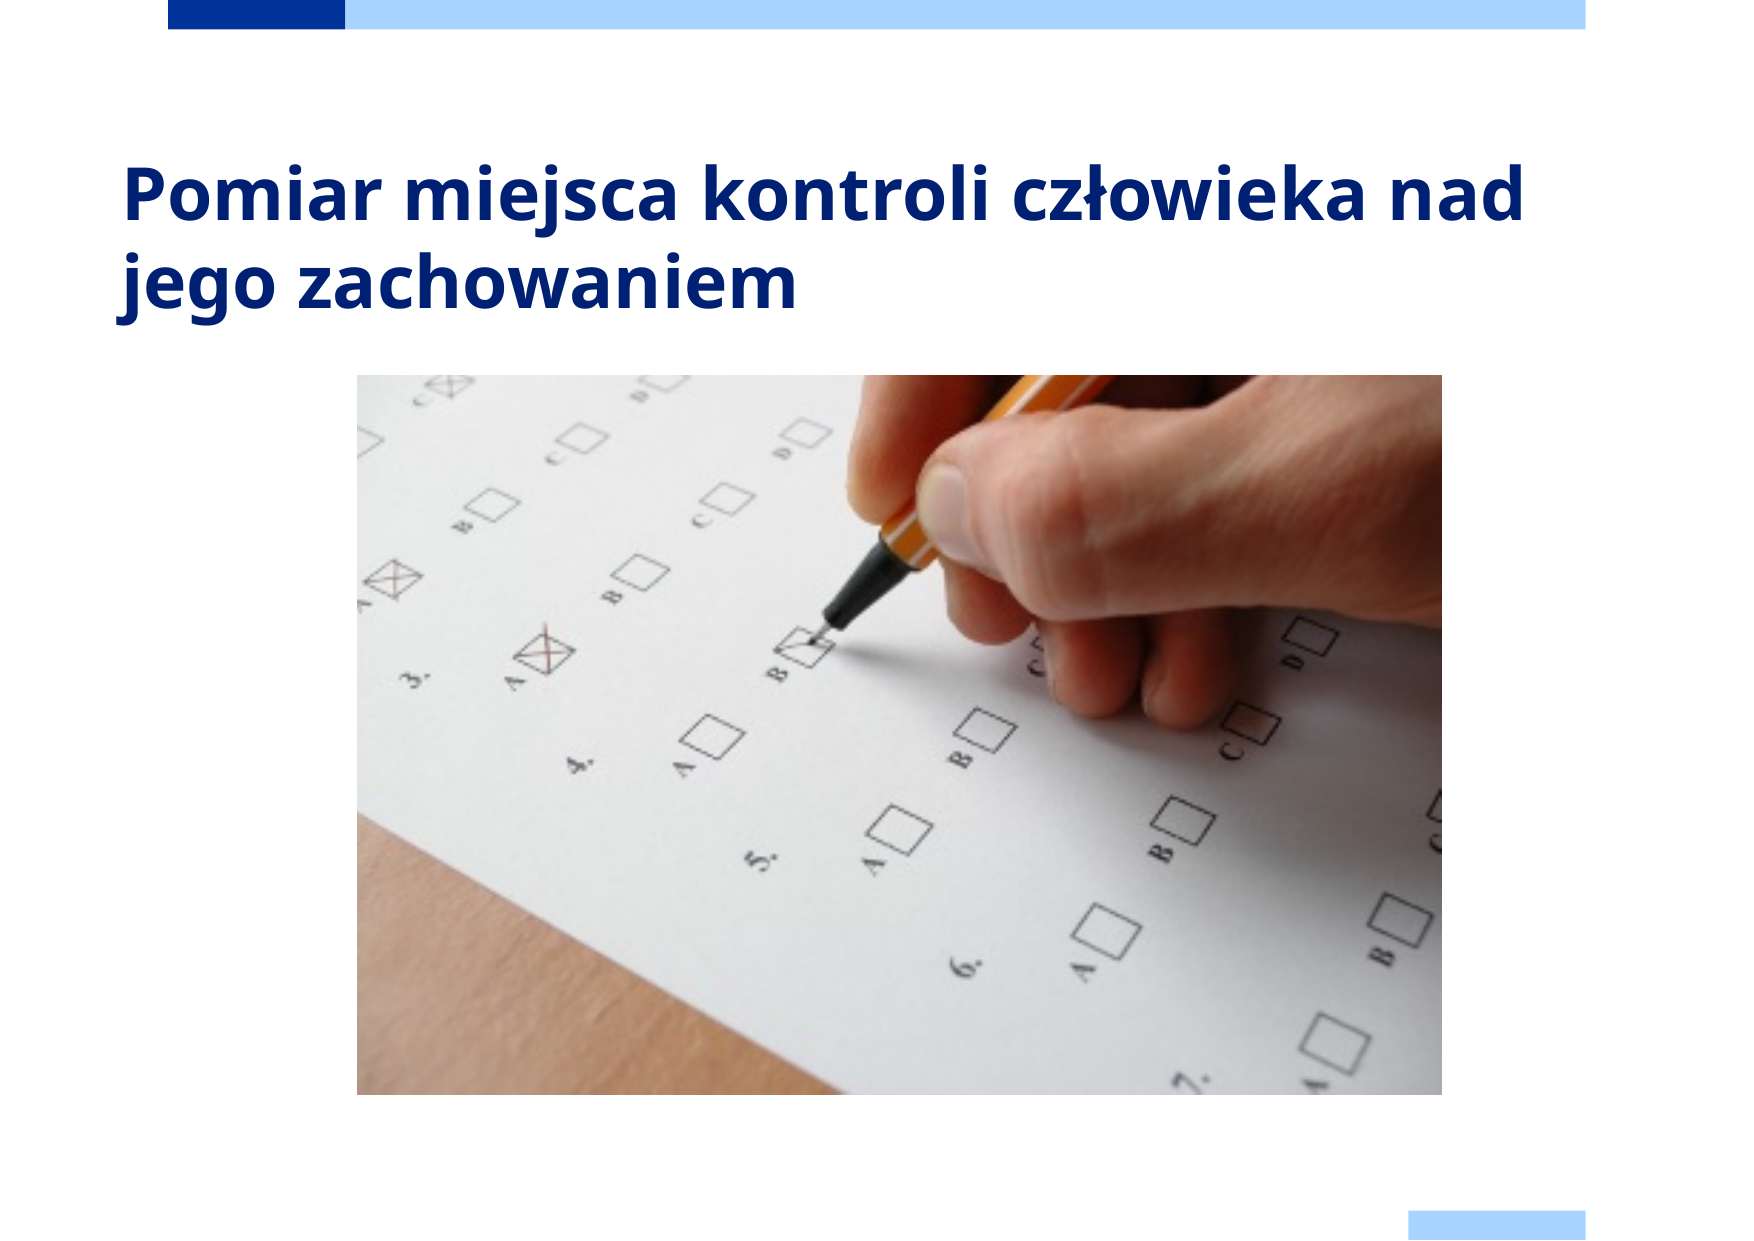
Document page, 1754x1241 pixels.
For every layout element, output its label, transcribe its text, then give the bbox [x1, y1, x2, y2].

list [357, 375, 1442, 1095]
title Pomiar miejsca kontroli człowieka nad jego zachowaniem [120, 147, 1586, 325]
